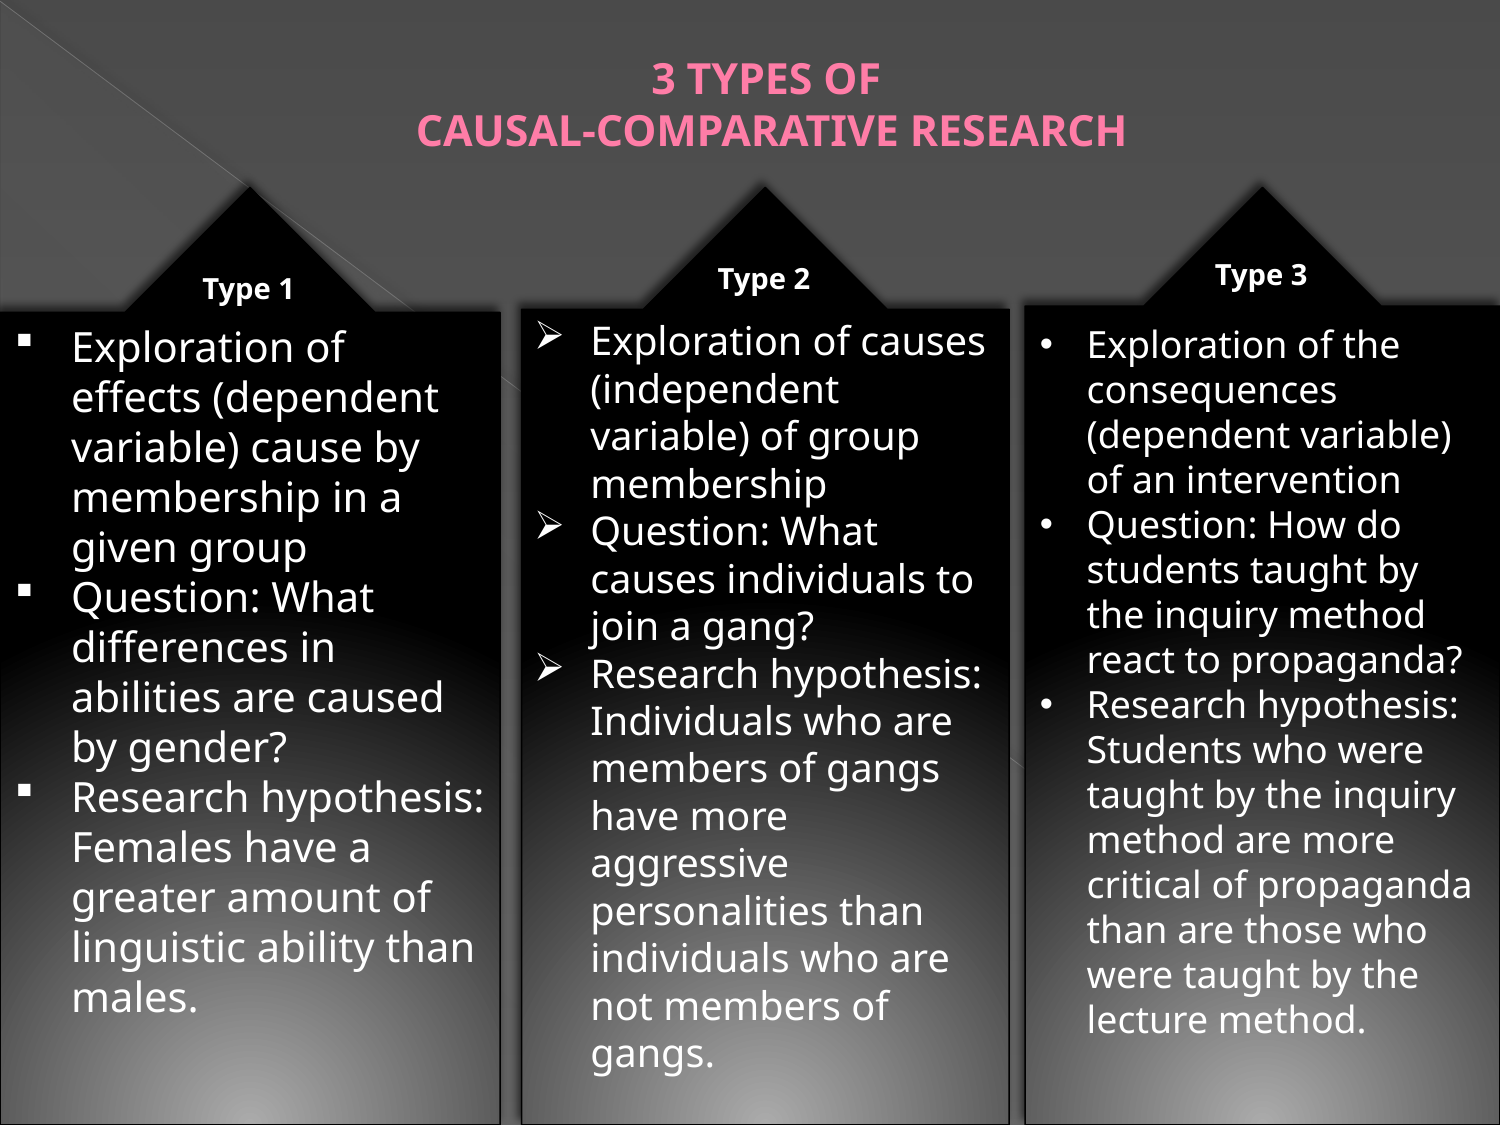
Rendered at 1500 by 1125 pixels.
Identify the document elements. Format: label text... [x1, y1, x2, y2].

text_box Exploration of the consequences (dependent variable) of an intervention Question: How do students taught by the inquiry method react to propaganda? Research hypothesis: Students who were taught by the inquiry method are more critical of propaganda than are those who were taught by the lecture method. [1025, 313, 1500, 1049]
text_box Type 3 [1200, 248, 1325, 299]
text_box Exploration of causes (independent variable) of group membership Question: What causes individuals to join a gang? Research hypothesis: Individuals who are members of gangs have more aggressive personalities than individuals who are not members of gangs. [519, 308, 1010, 1084]
text_box Exploration of effects (dependent variable) cause by membership in a given group Question: What differences in abilities are caused by gender? Research hypothesis: Females have a greater amount of linguistic ability than males. [0, 313, 500, 1069]
text_box [643, 186, 887, 308]
text_box [1024, 186, 1500, 1125]
text_box Type 2 [702, 252, 828, 303]
title 3 TYPES OF CAUSAL-COMPARATIVE RESEARCH [0, 43, 1500, 163]
text_box Type 1 [187, 262, 313, 313]
text_box [520, 1084, 1010, 1125]
text_box [0, 186, 501, 1125]
